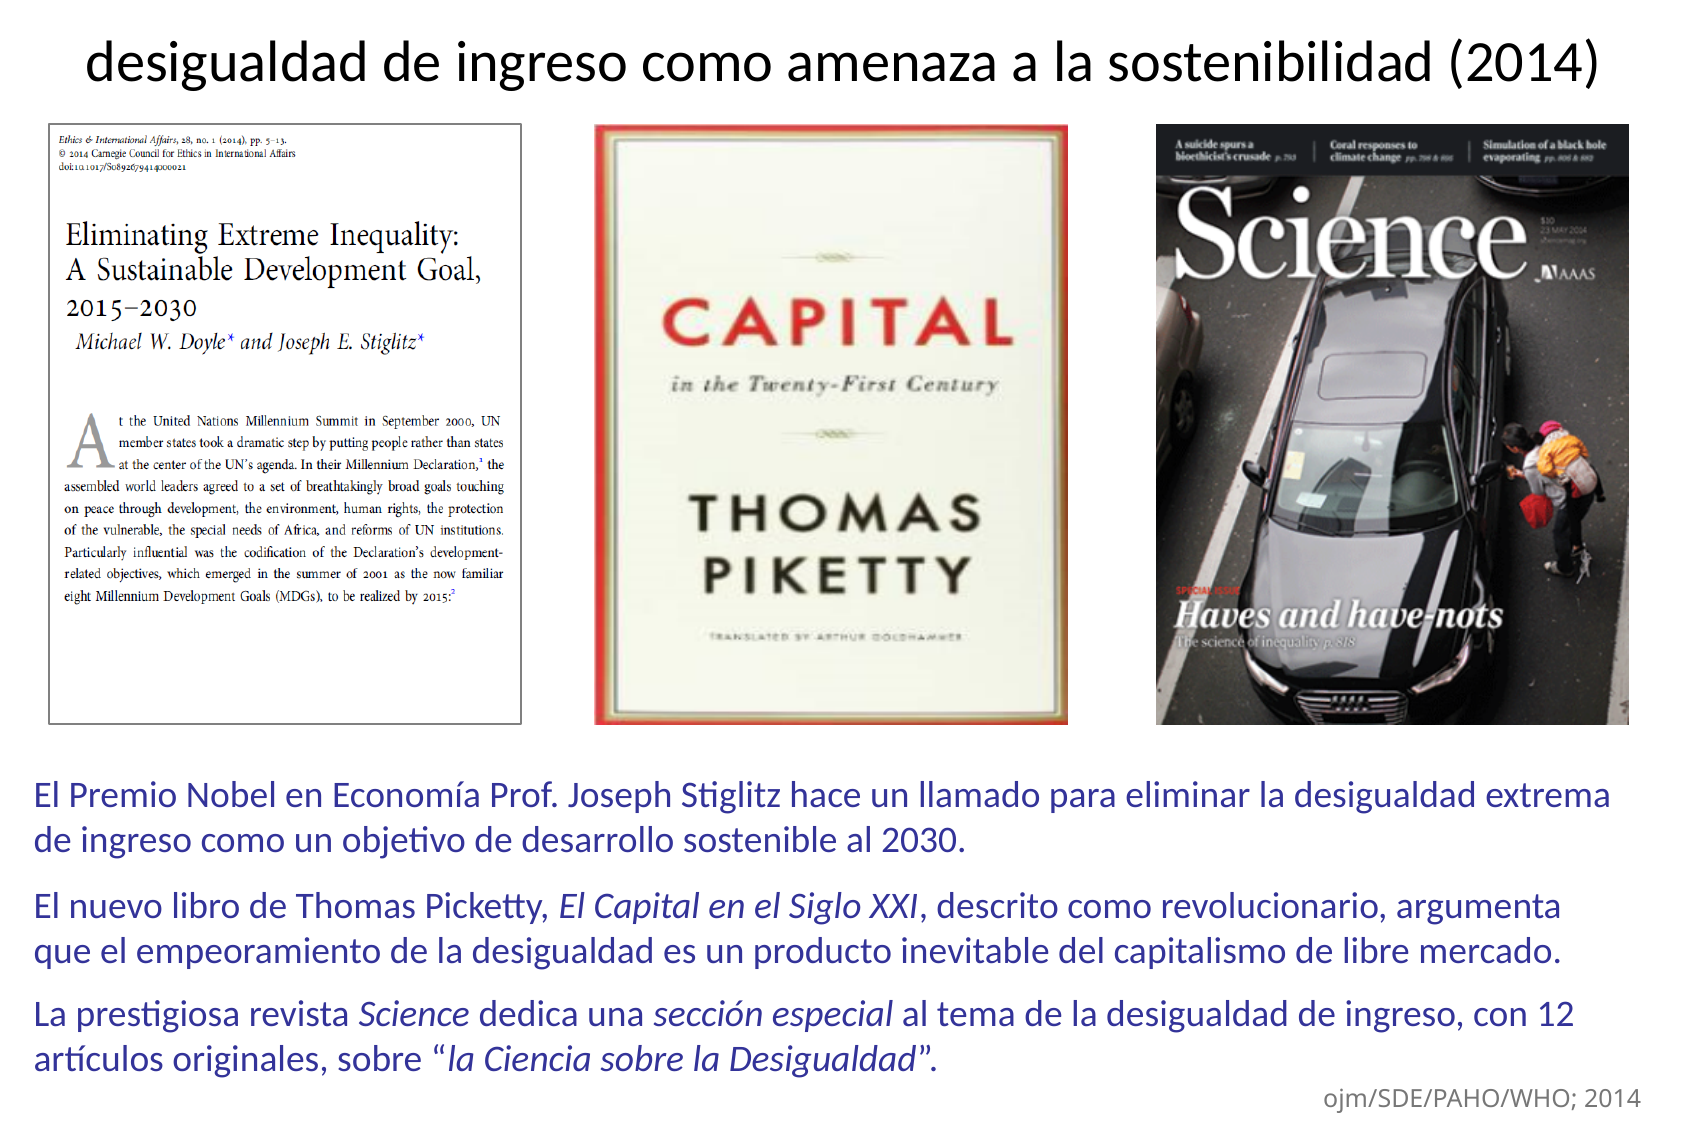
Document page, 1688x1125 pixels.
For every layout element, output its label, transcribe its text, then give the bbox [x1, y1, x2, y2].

text_box El nuevo libro de Thomas Picketty, El Capital en el Siglo XXI, descrito como revolucionario, argumenta que el empeoramiento de la desigualdad es un producto inevitable del capitalismo de libre mercado. [18, 873, 1644, 979]
picture [594, 123, 1068, 725]
text_box La prestigiosa revista Science dedica una sección especial al tema de la desigualdad de ingreso, con 12 artículos originales, sobre “la Ciencia sobre la Desigualdad”. [18, 981, 1644, 1087]
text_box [48, 123, 522, 725]
text_box ojm/SDE/PAHO/WHO; 2014 [1272, 1074, 1657, 1120]
picture [1155, 123, 1629, 725]
text_box desigualdad de ingreso como amenaza a la sostenibilidad (2014) [0, 12, 1688, 100]
text_box El Premio Nobel en Economía Prof. Joseph Stiglitz hace un llamado para eliminar la desigualdad extrema de ingreso como un objetivo de desarrollo sostenible al 2030. [18, 762, 1644, 868]
